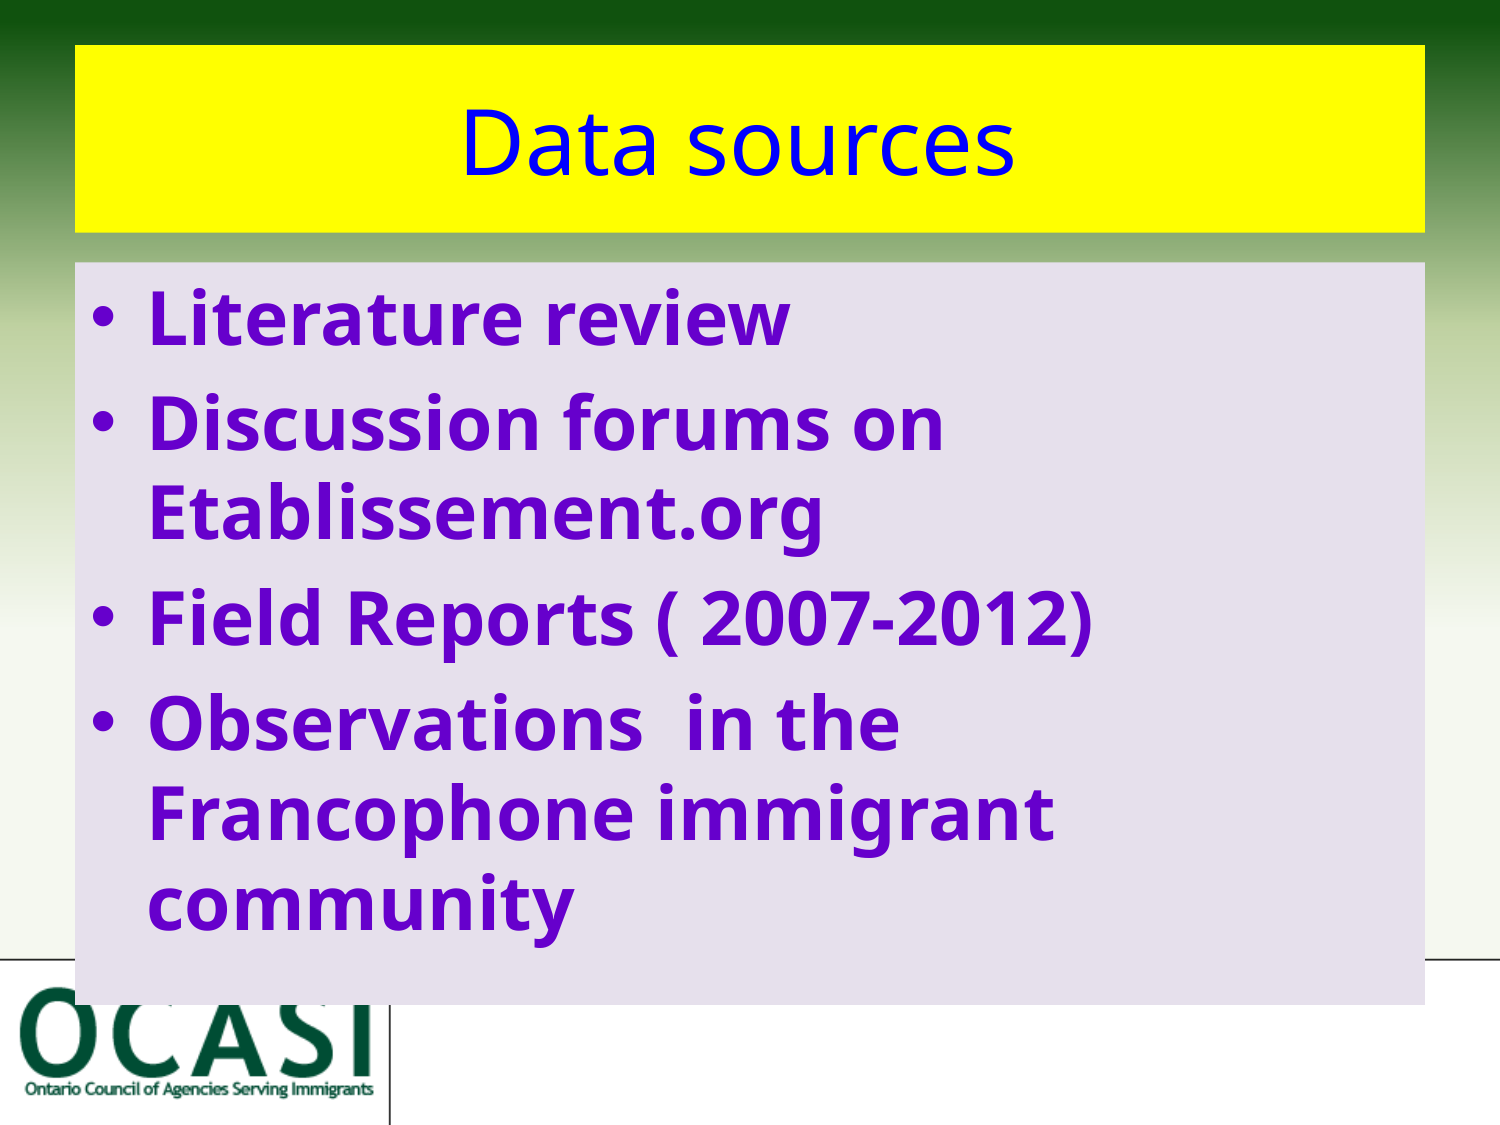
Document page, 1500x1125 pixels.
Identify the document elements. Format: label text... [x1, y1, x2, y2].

title Data sources [75, 45, 1425, 233]
list Literature review Discussion forums on Etablissement.org Field Reports ( 2007-2012) Observations in the Francophone immigrant community [75, 262, 1425, 1005]
picture [0, 0, 1500, 1125]
